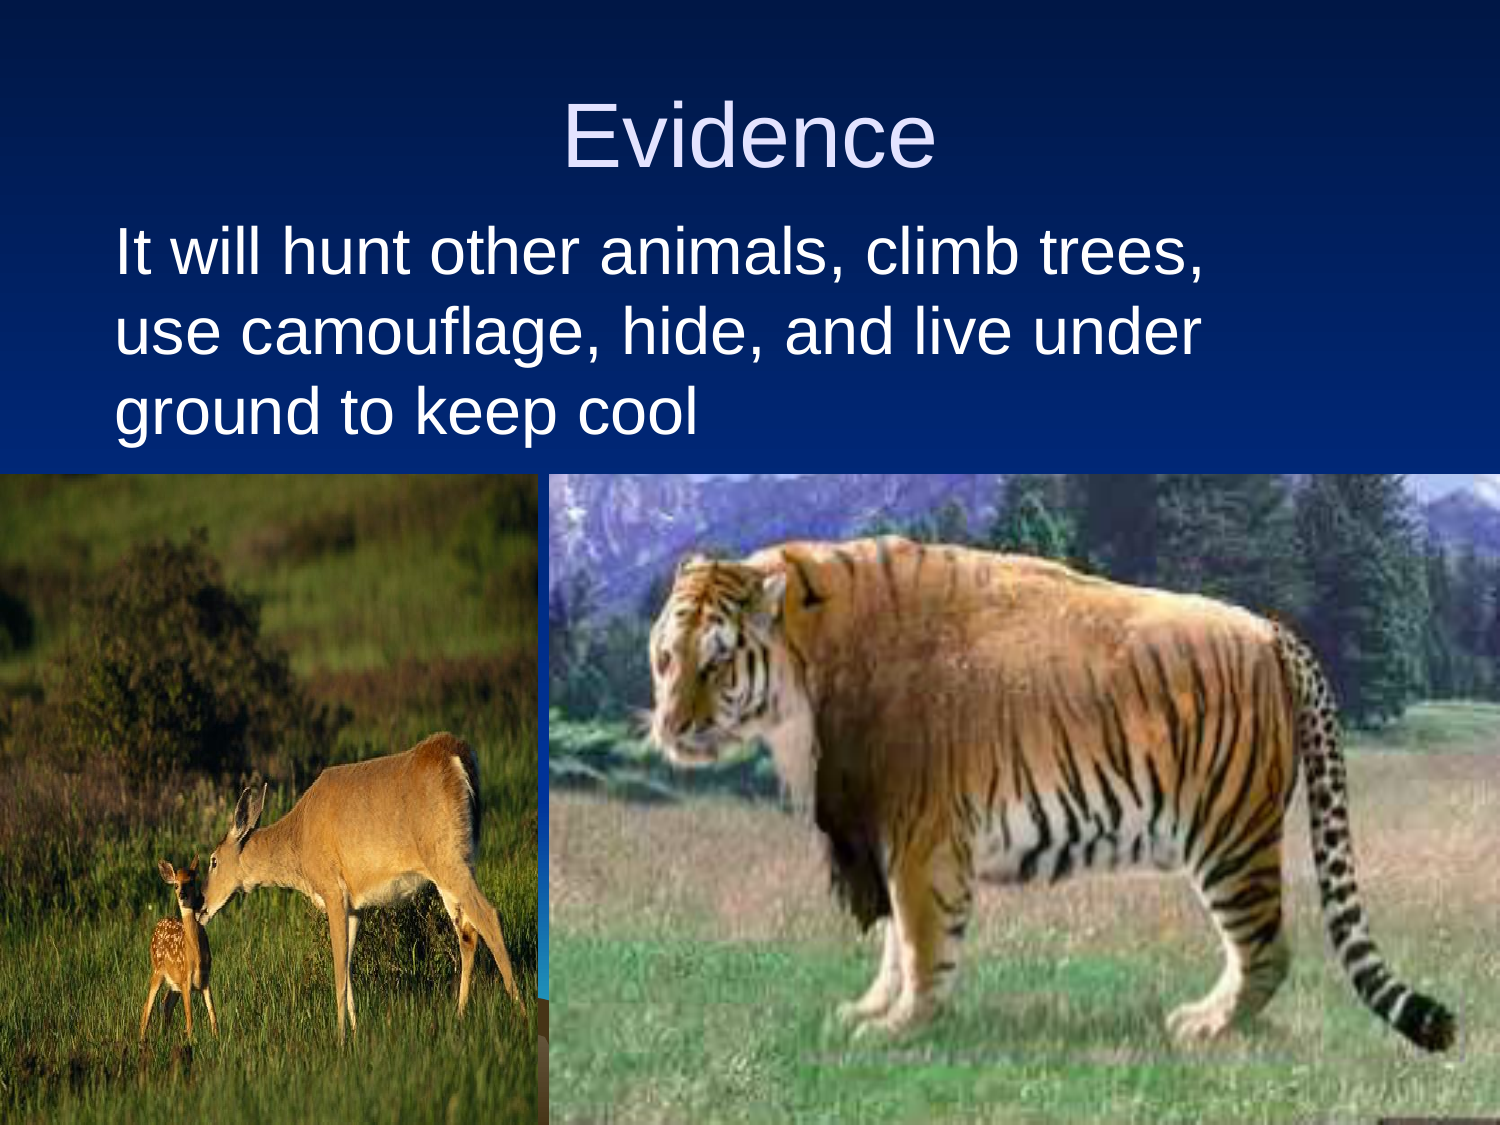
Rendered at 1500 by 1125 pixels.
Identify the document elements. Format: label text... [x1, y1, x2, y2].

list It will hunt other animals, climb trees, use camouflage, hide, and live under ground to keep cool [99, 199, 1288, 638]
picture [0, 474, 538, 1125]
picture [549, 474, 1500, 1125]
title Evidence [74, 37, 1426, 226]
